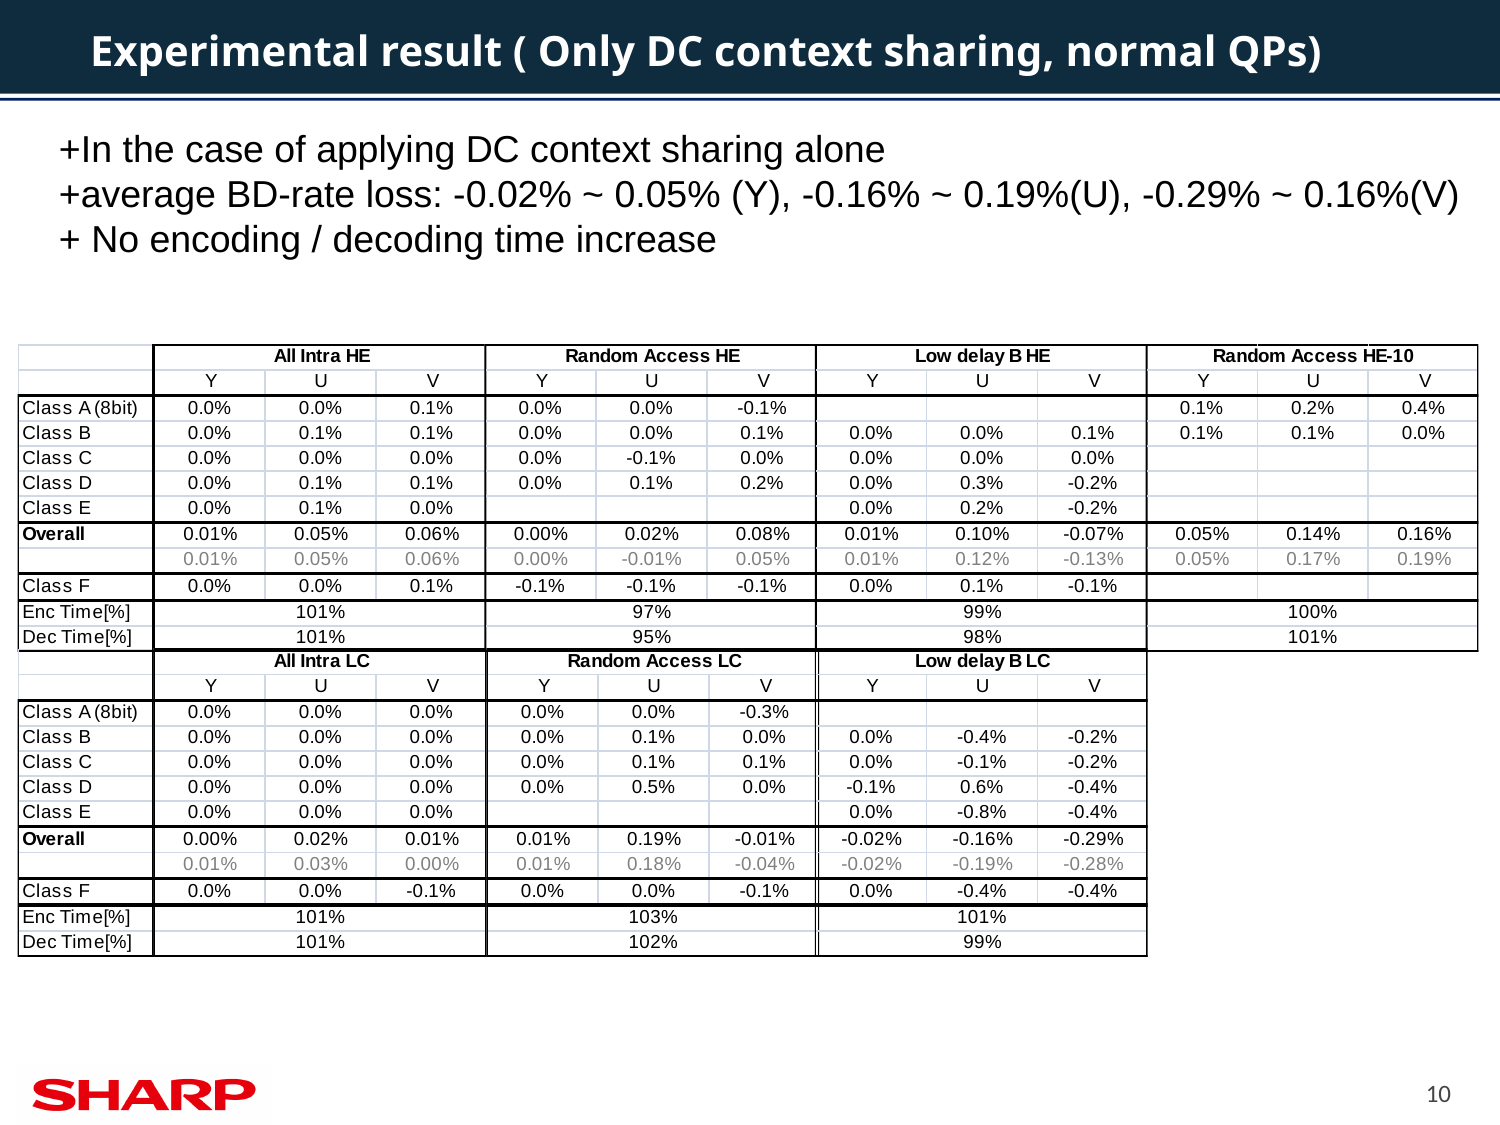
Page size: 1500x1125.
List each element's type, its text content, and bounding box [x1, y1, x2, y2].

slide_number 10 [1345, 1062, 1467, 1108]
picture [17, 343, 1481, 959]
picture [17, 1064, 271, 1125]
title Experimental result ( Only DC context sharing, normal QPs) [74, 15, 1426, 85]
text_box +In the case of applying DC context sharing alone +average BD-rate loss: -0.02% ~ 0.05% (Y), -0.16% ~ 0.19%(U), -0.29% ~ 0.16%(V) + No encoding / decoding time increase [53, 119, 1500, 267]
